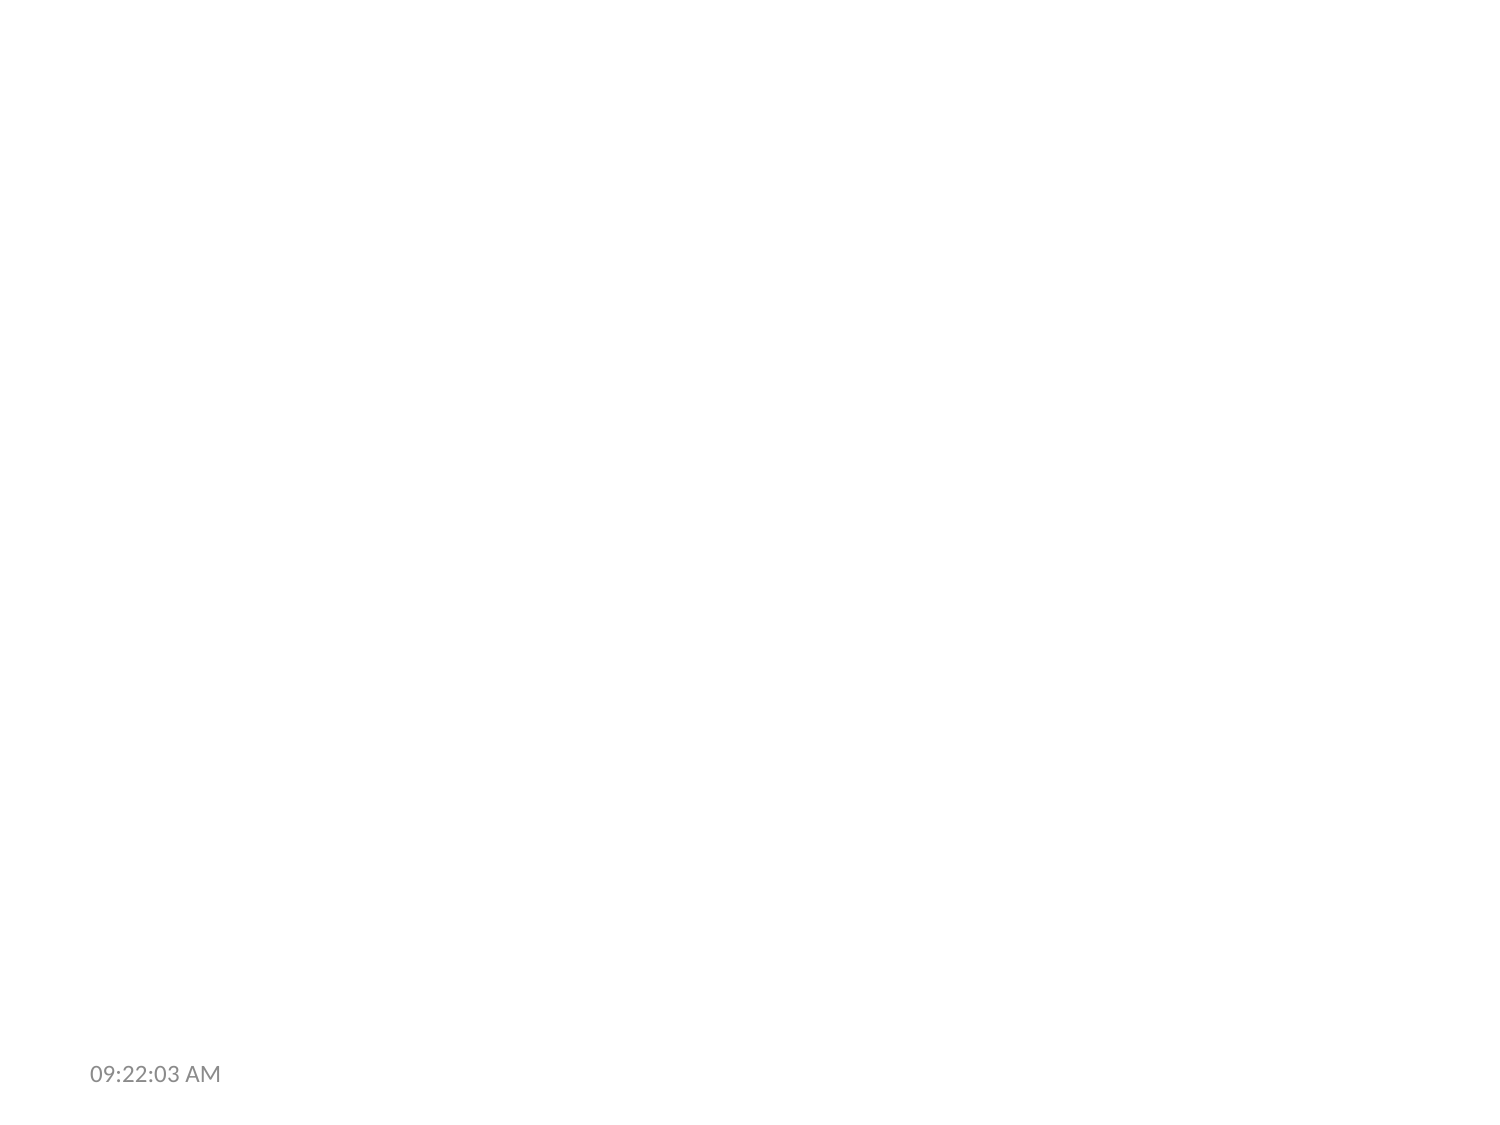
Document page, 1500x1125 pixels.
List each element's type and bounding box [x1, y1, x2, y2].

slide_number [75, 1042, 425, 1103]
